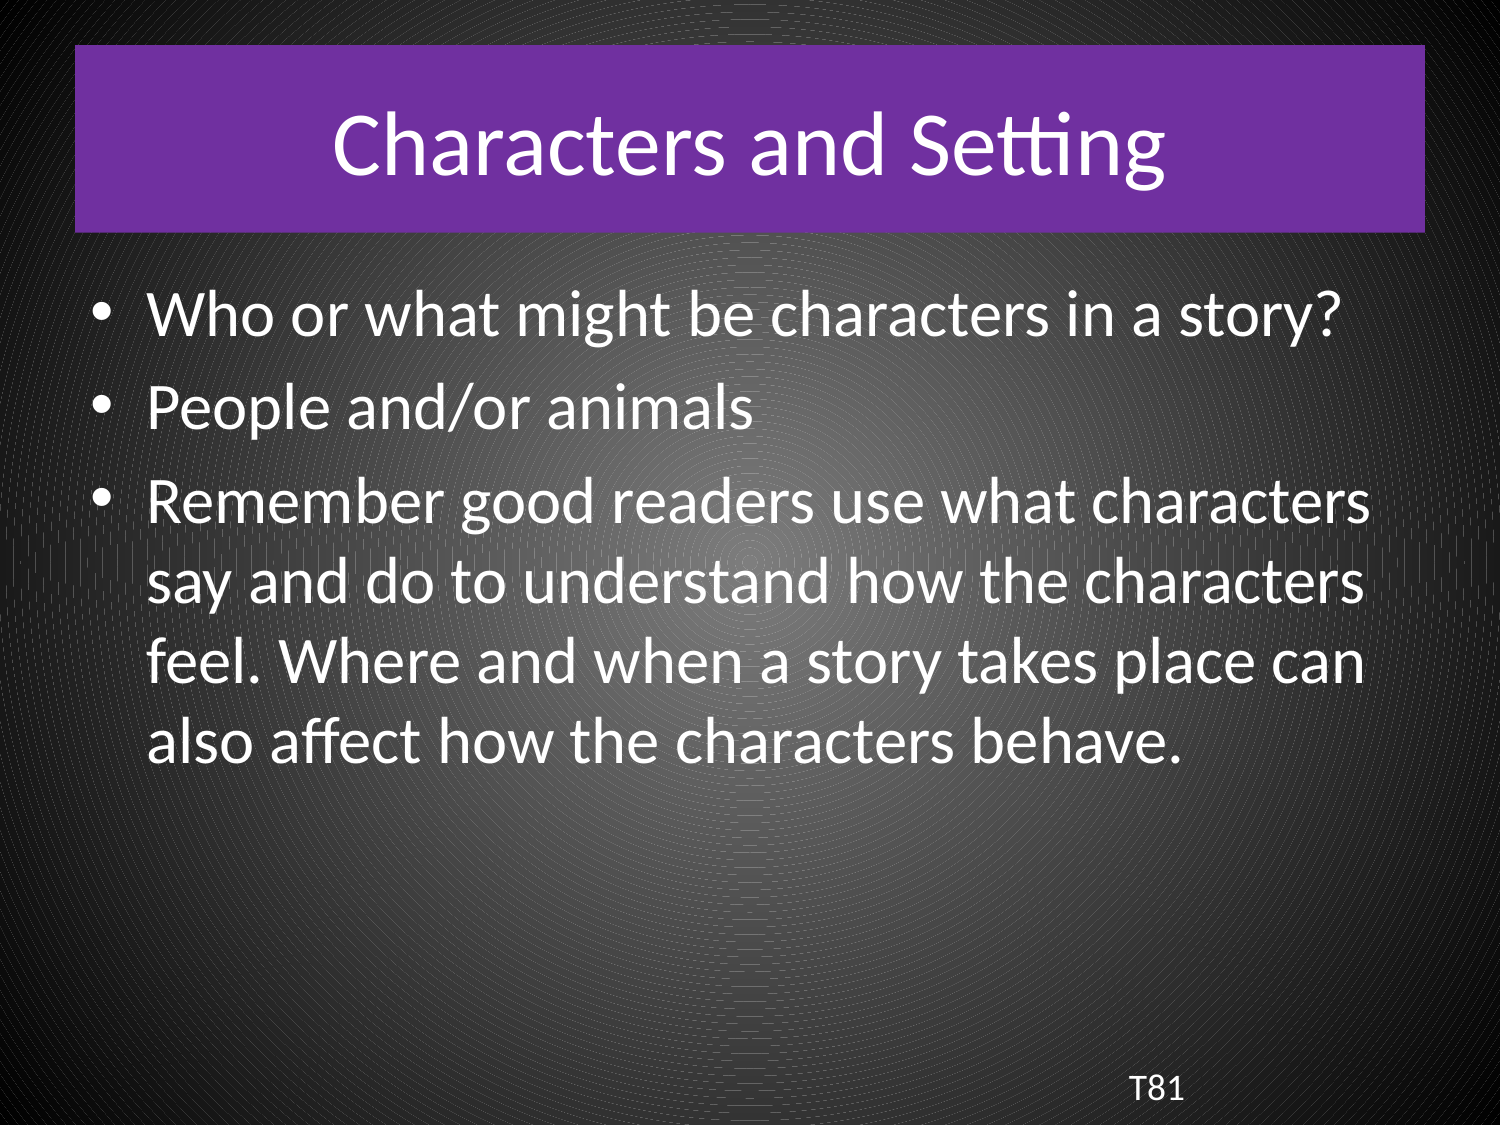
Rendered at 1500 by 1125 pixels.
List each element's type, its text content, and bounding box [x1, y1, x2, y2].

list Who or what might be characters in a story? People and/or animals Remember good readers use what characters say and do to understand how the characters feel. Where and when a story takes place can also affect how the characters behave. [75, 262, 1425, 1005]
text_box T81 [1114, 1055, 1201, 1116]
title Characters and Setting [75, 45, 1425, 233]
